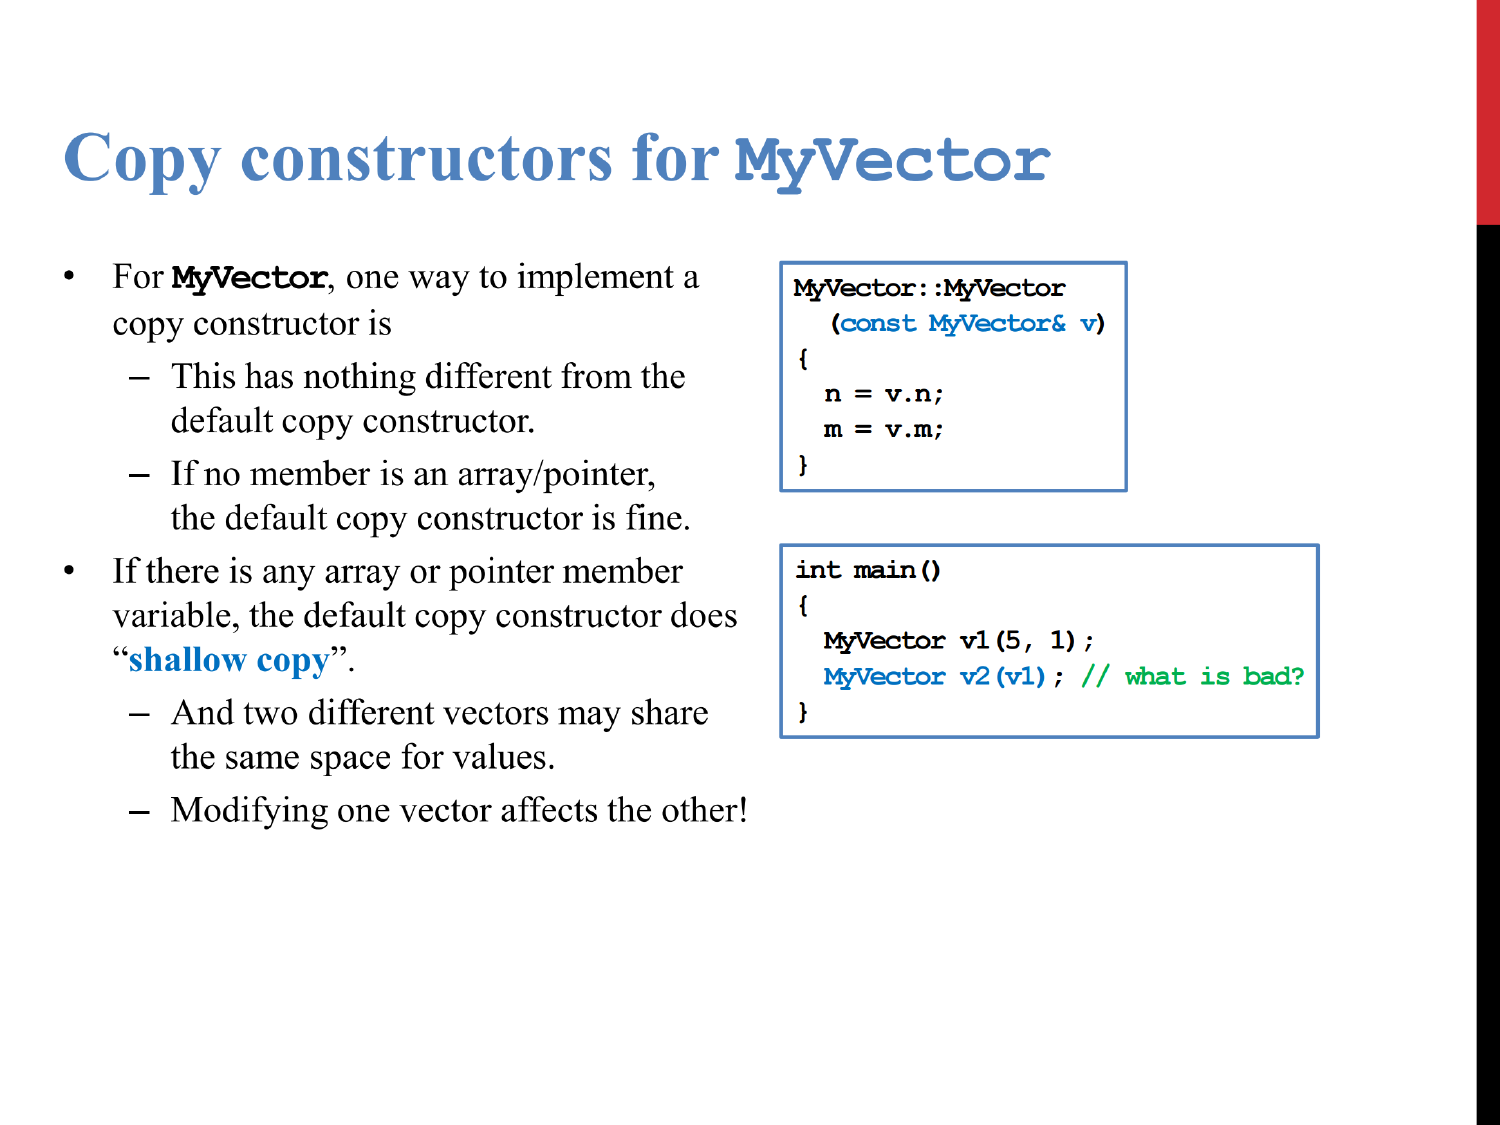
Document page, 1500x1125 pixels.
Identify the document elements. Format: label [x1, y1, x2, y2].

list [39, 99, 1327, 943]
